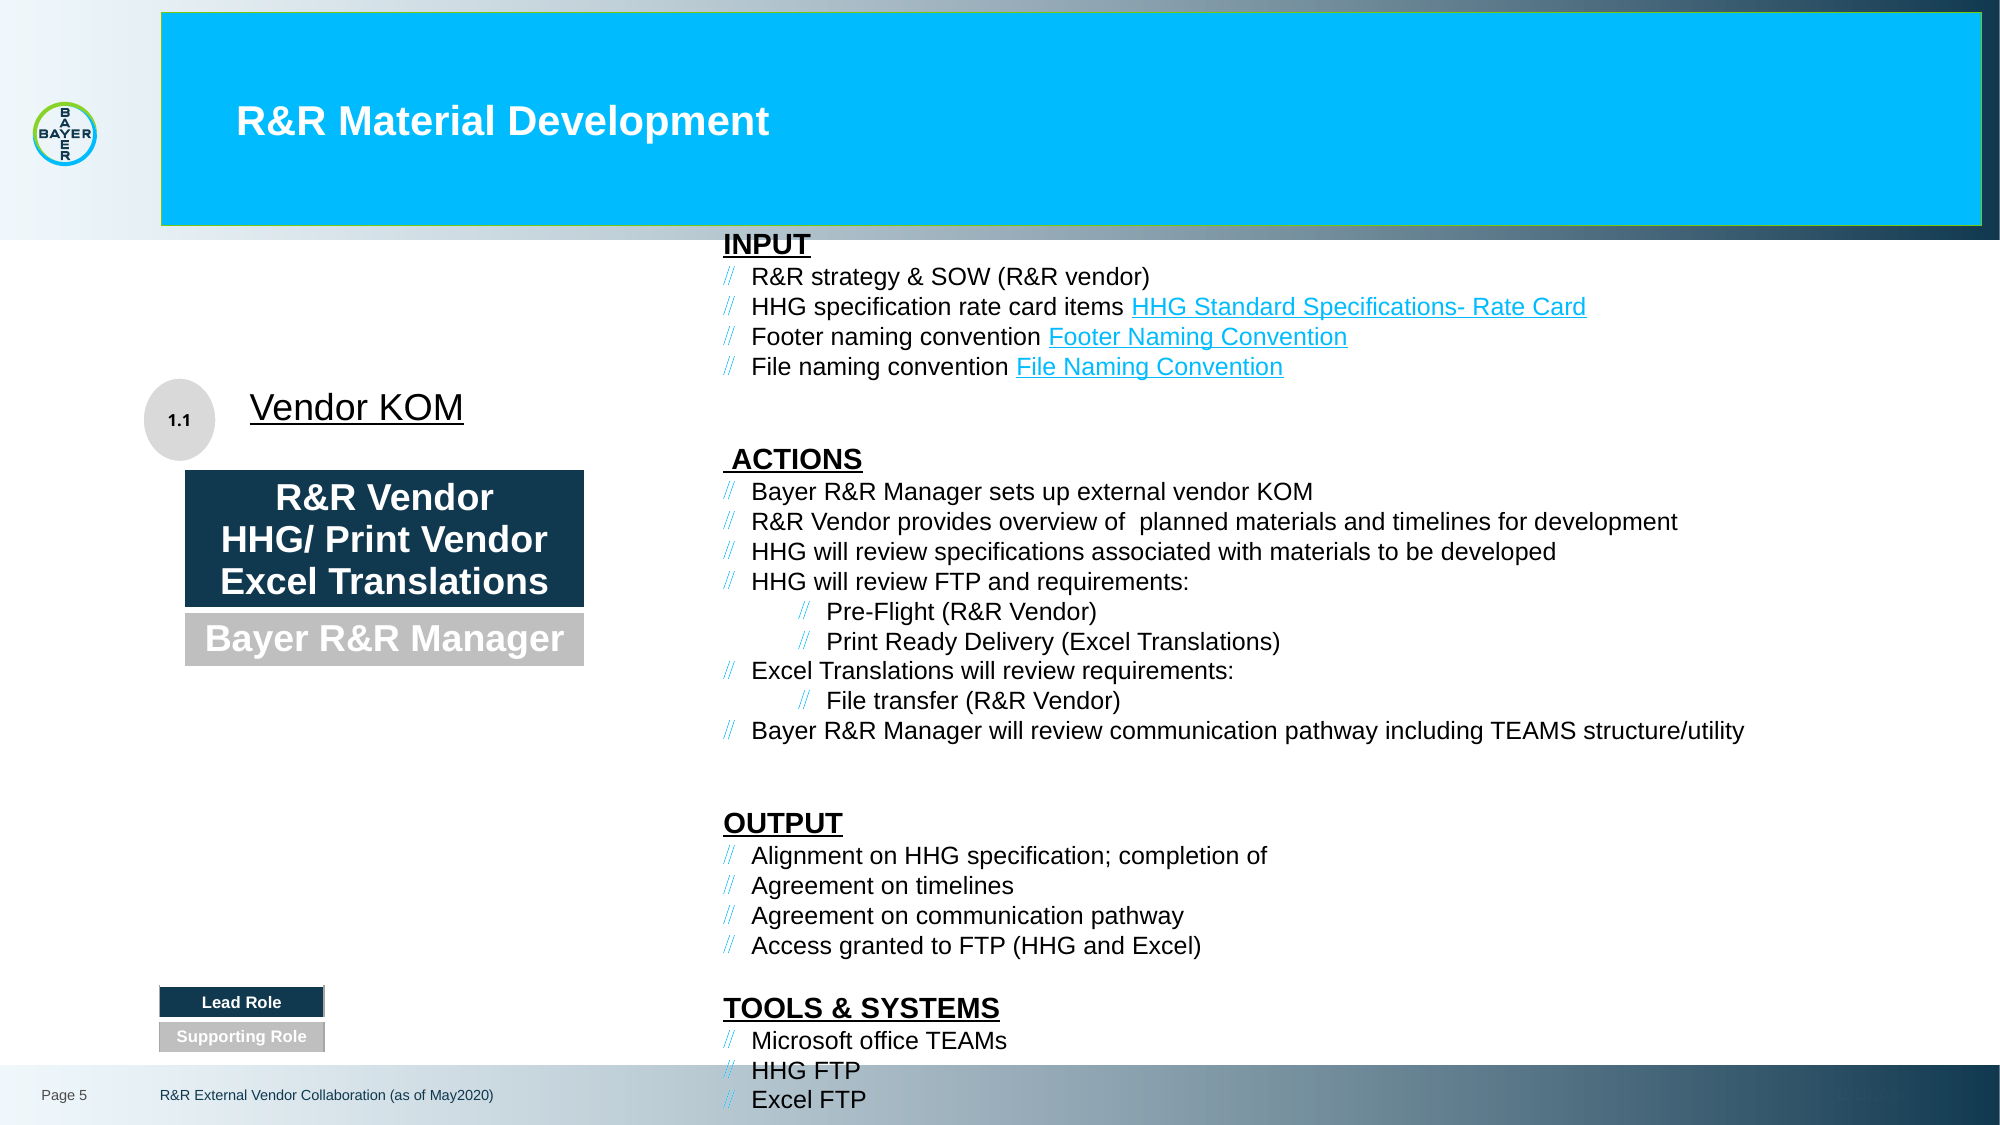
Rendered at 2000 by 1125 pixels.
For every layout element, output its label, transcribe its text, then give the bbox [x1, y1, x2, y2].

table_header R&R Vendor HHG/ Print Vendor Excel Translations [185, 470, 584, 607]
table_cell Bayer R&R Manager [185, 613, 584, 666]
picture [723, 845, 735, 864]
picture [723, 875, 735, 894]
picture [723, 511, 735, 529]
footer R&R External Vendor Collaboration (as of May2020) [159, 1085, 723, 1104]
title R&R Material Development [161, 12, 1982, 226]
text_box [141, 376, 218, 464]
picture [798, 601, 810, 619]
picture [723, 266, 735, 285]
table_cell Supporting Role [160, 1022, 323, 1052]
picture [723, 720, 735, 739]
picture [723, 541, 735, 559]
picture [798, 631, 810, 649]
picture [723, 356, 735, 375]
picture [723, 1060, 735, 1078]
picture [723, 661, 735, 679]
picture [723, 1030, 735, 1048]
picture [723, 935, 735, 953]
picture [723, 326, 735, 345]
slide_number Page 5 [32, 1085, 97, 1104]
text_box Vendor KOM [249, 382, 723, 458]
picture [723, 1090, 735, 1108]
picture [798, 690, 810, 709]
picture [723, 571, 735, 589]
picture [64, 105, 81, 111]
table_header Lead Role [160, 987, 323, 1017]
text_box INPUT R&R strategy & SOW (R&R vendor) HHG specification rate card items HHG Standard Specifications- Rate Card Footer naming convention Footer Naming Convention File naming convention File Naming Convention ACTIONS Bayer R&R Manager sets up external vendor KOM R&R Vendor provides overview of planned materials and timelines for development HHG will review specifications associated with materials to be developed HHG will review FTP and requirements: Pre-Flight (R&R Vendor) Print Ready Delivery (Excel Translations) Excel Translations will review requirements: File transfer (R&R Vendor) Bayer R&R Manager will review communication pathway including TEAMS structure/utility OUTPUT Alignment on HHG specification; completion of Agreement on timelines Agreement on communication pathway Access granted to FTP (HHG and Excel) TOOLS & SYSTEMS Microsoft office TEAMs HHG FTP Excel FTP [723, 225, 1924, 1110]
picture [723, 905, 735, 924]
picture [723, 481, 735, 499]
picture [723, 296, 735, 315]
